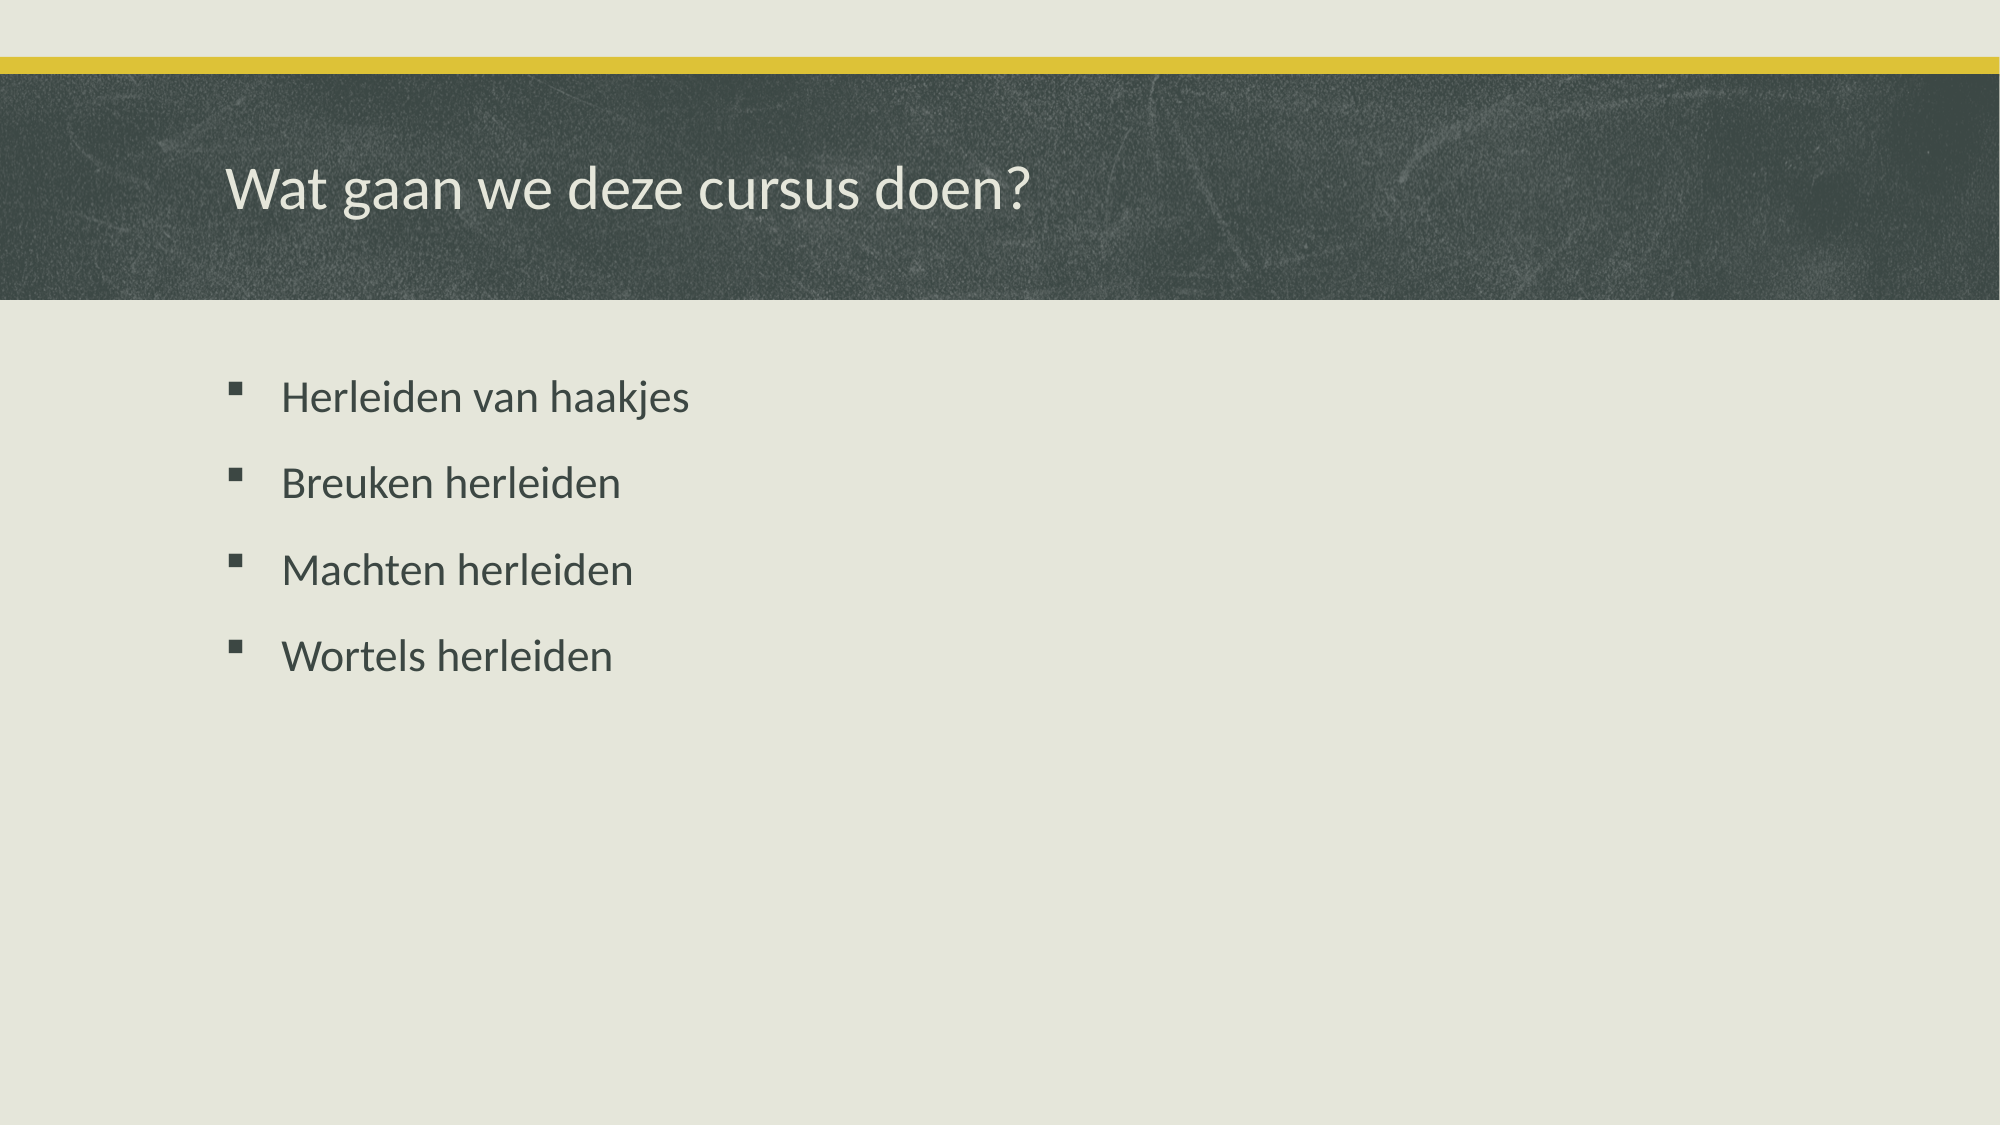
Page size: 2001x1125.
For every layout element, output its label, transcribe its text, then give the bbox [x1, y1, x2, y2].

list Herleiden van haakjes Breuken herleiden Machten herleiden Wortels herleiden [210, 359, 1790, 1014]
title Wat gaan we deze cursus doen? [210, 76, 1790, 300]
picture [0, 74, 2000, 300]
